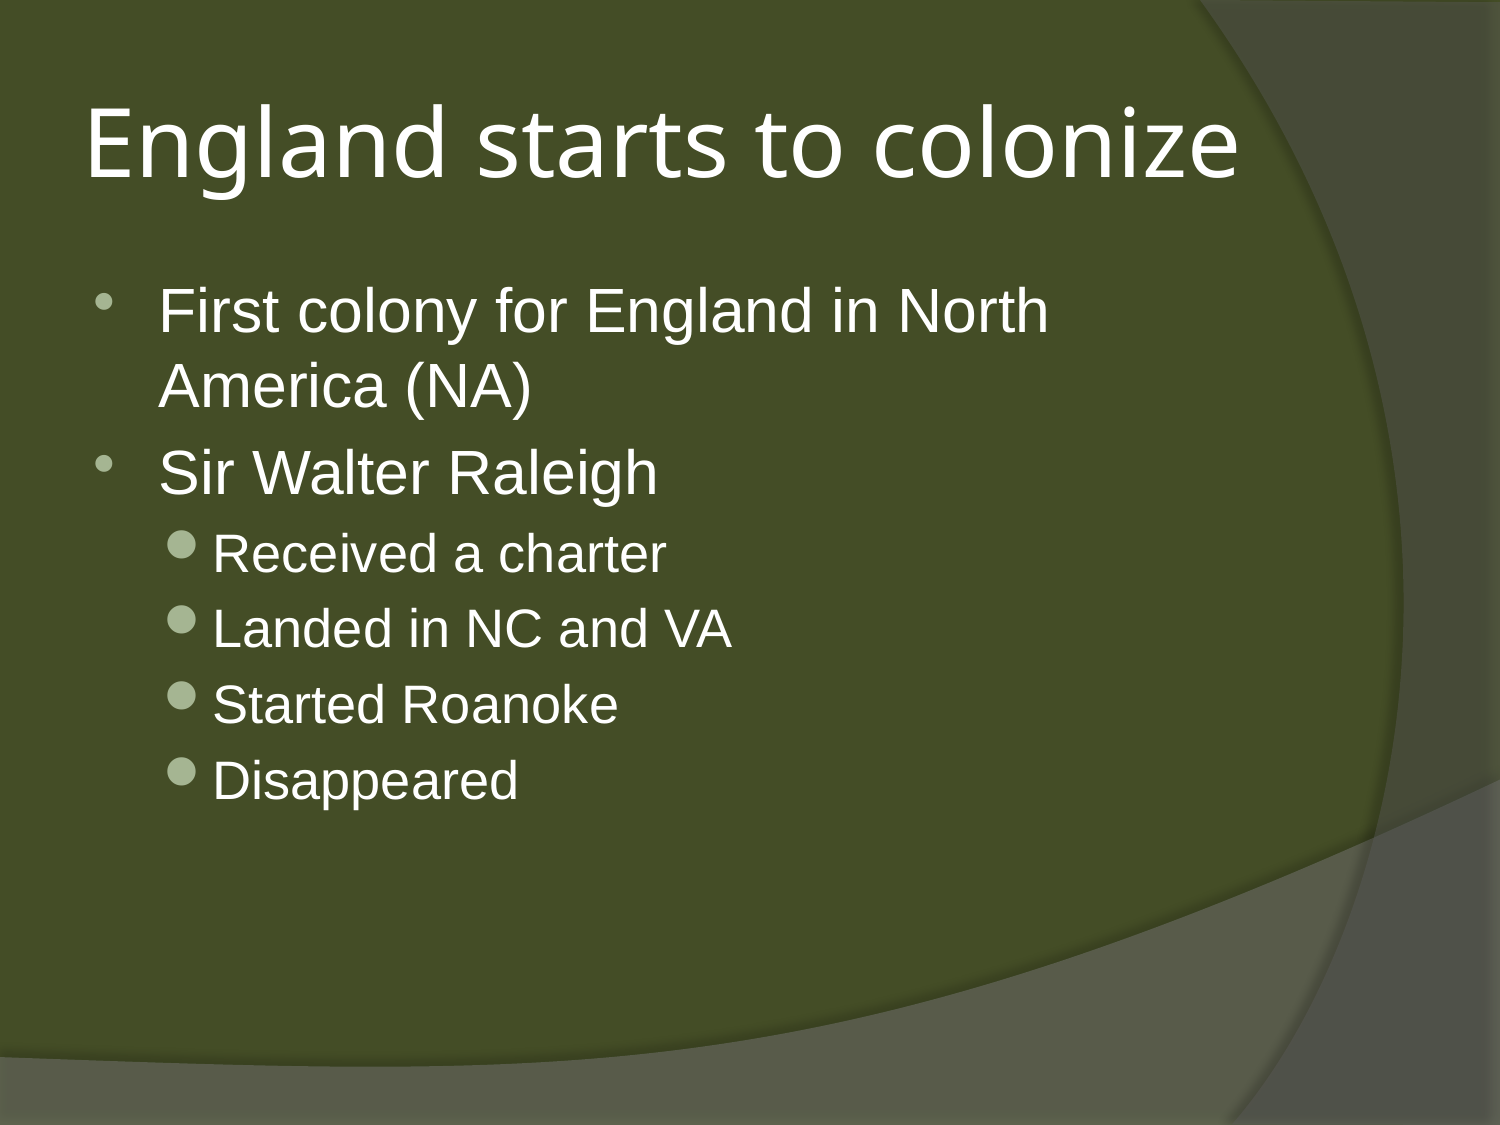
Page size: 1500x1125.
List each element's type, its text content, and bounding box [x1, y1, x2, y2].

list First colony for England in North America (NA) Sir Walter Raleigh Received a charter Landed in NC and VA Started Roanoke Disappeared [75, 262, 1300, 1005]
title England starts to colonize [75, 45, 1300, 233]
